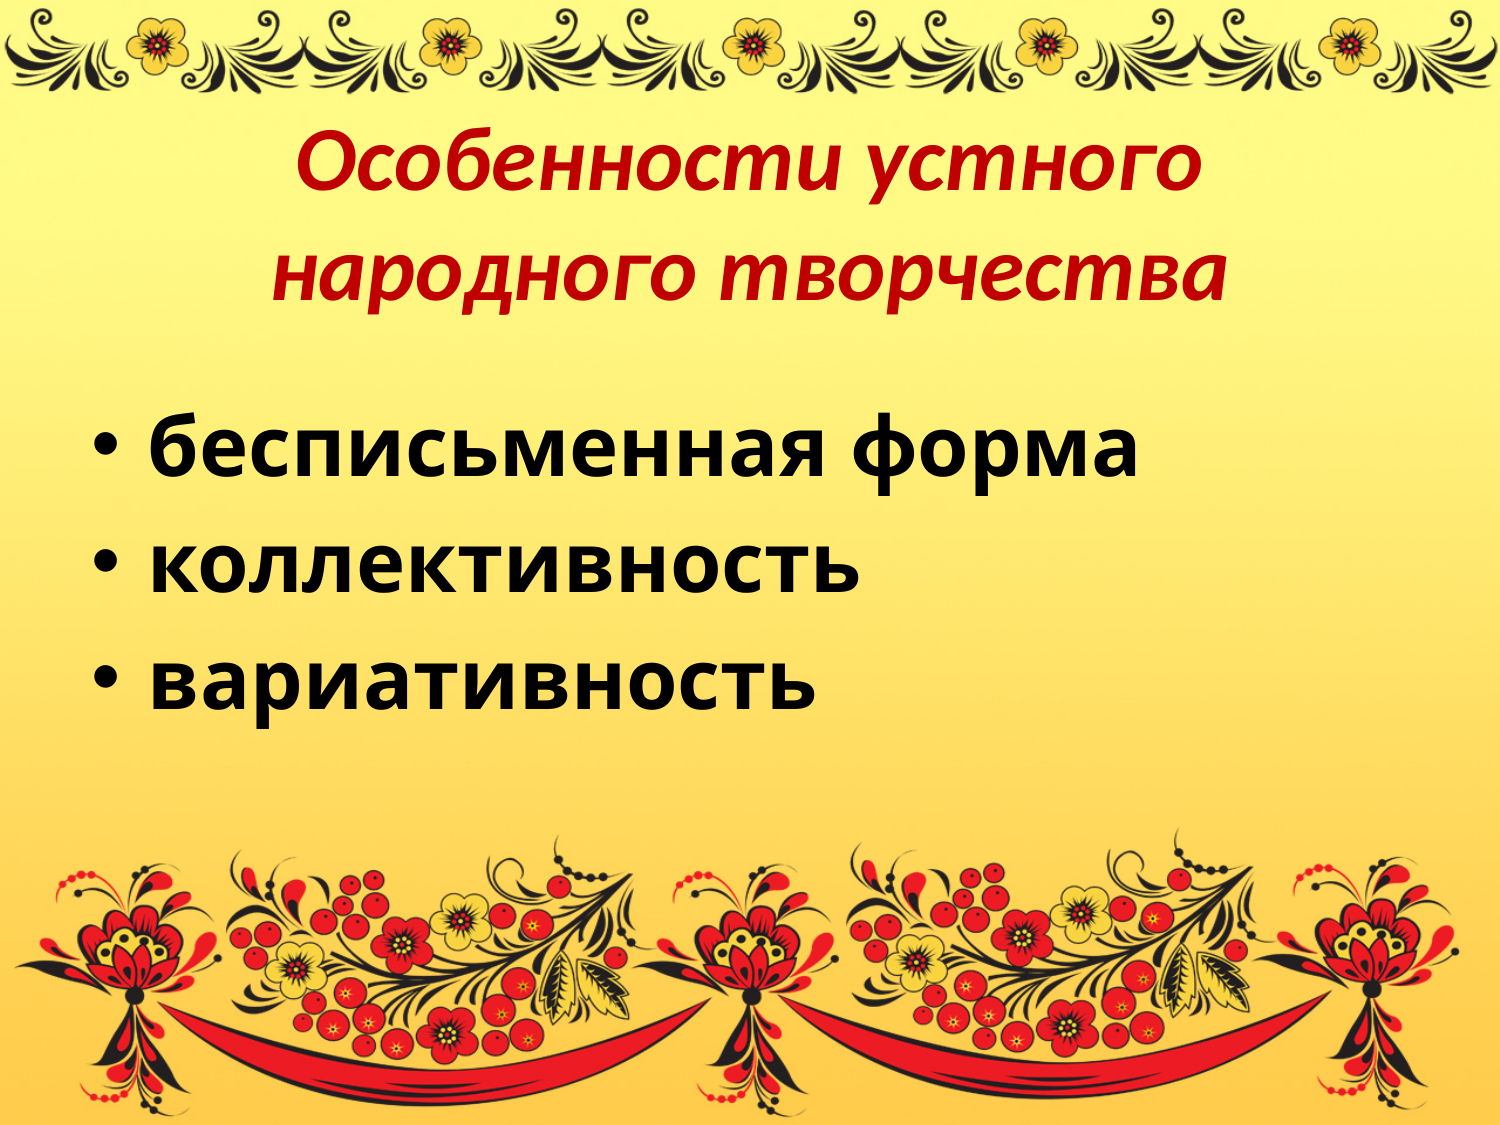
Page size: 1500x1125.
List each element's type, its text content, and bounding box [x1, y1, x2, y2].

picture [0, 0, 1500, 1125]
list бесписьменная форма коллективность вариативность [76, 385, 1427, 946]
title Особенности устного народного творчества [75, 184, 1425, 233]
